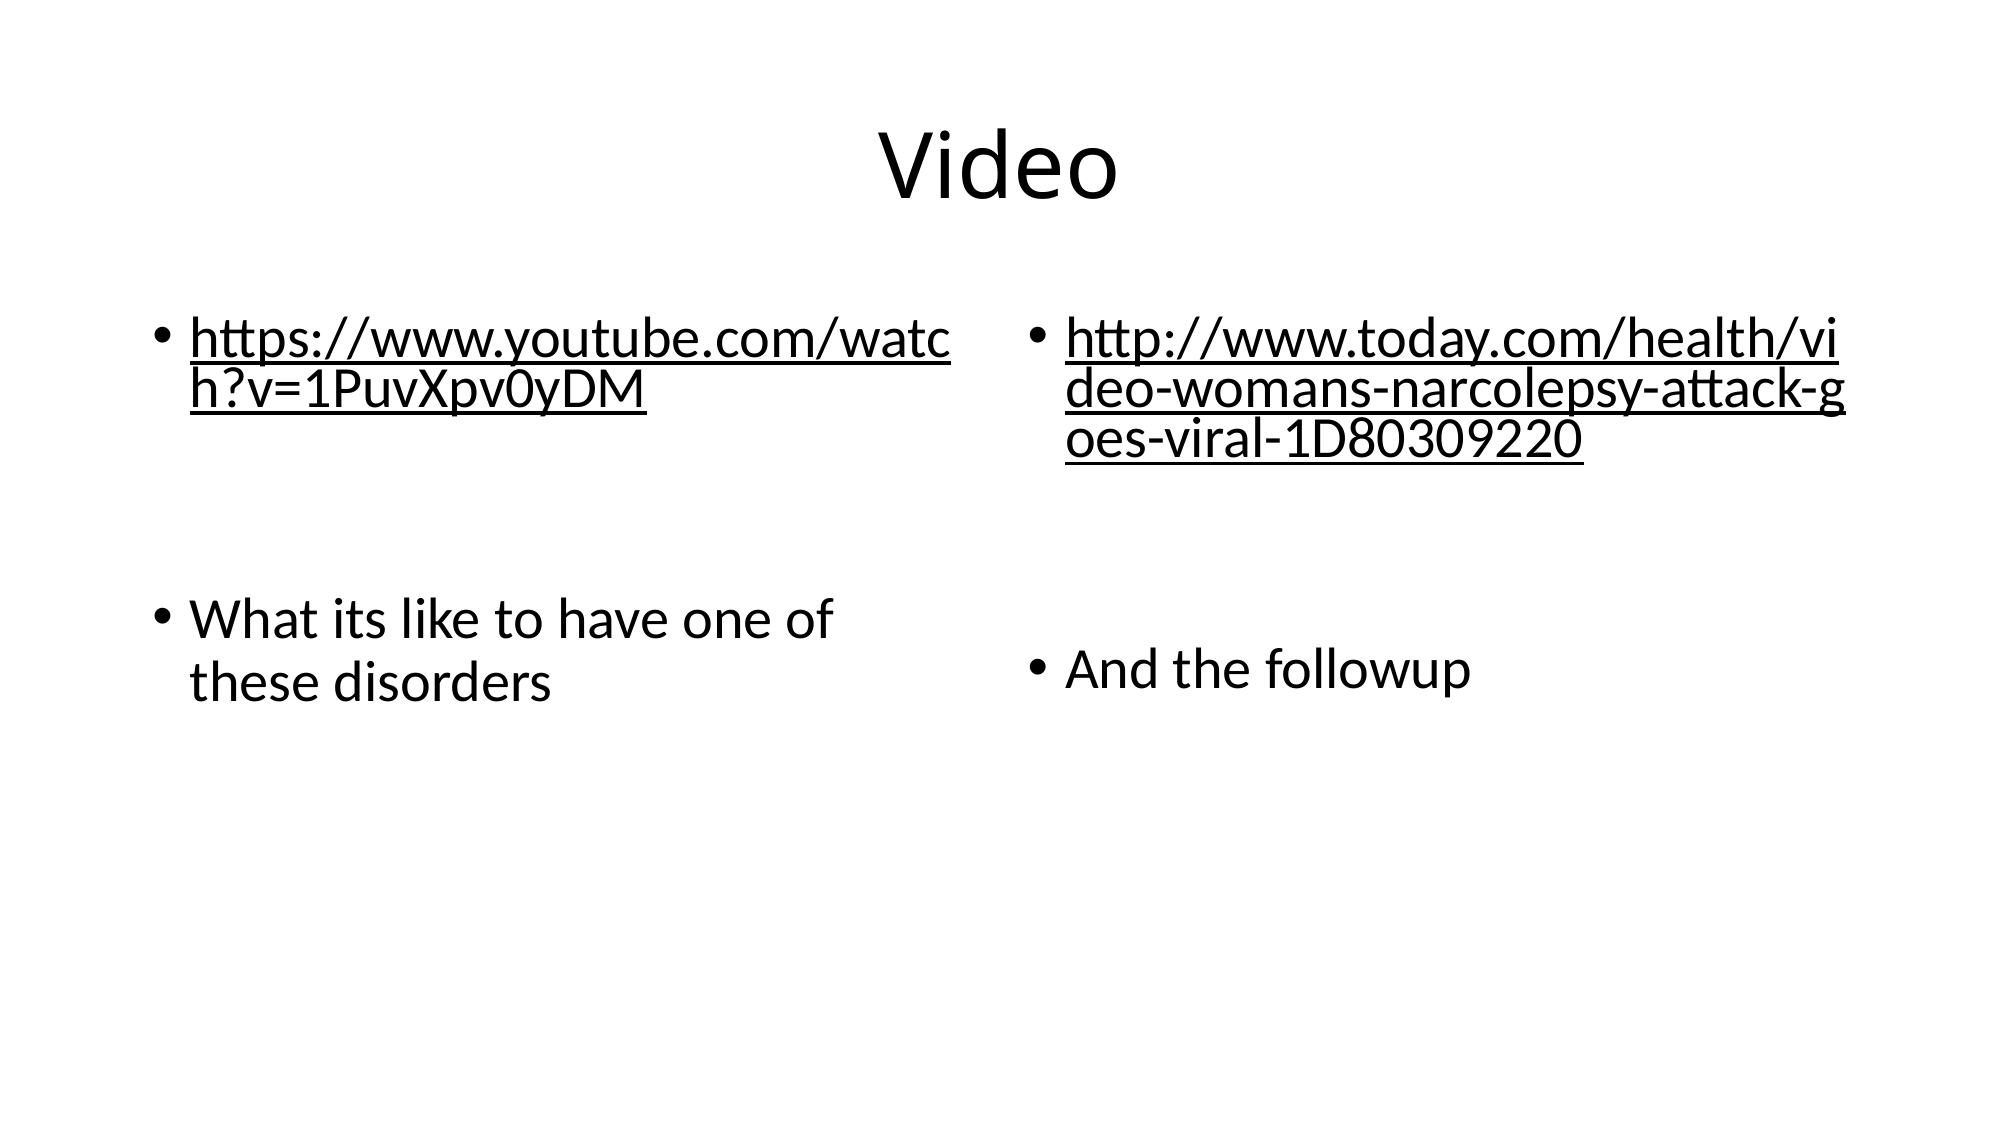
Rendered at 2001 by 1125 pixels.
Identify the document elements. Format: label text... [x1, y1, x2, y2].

title Video [137, 59, 1863, 278]
list https://www.youtube.com/watch?v=1PuvXpv0yDM What its like to have one of these disorders [137, 299, 988, 1014]
list http://www.today.com/health/video-womans-narcolepsy-attack-goes-viral-1D80309220 And the followup [1012, 299, 1863, 1014]
